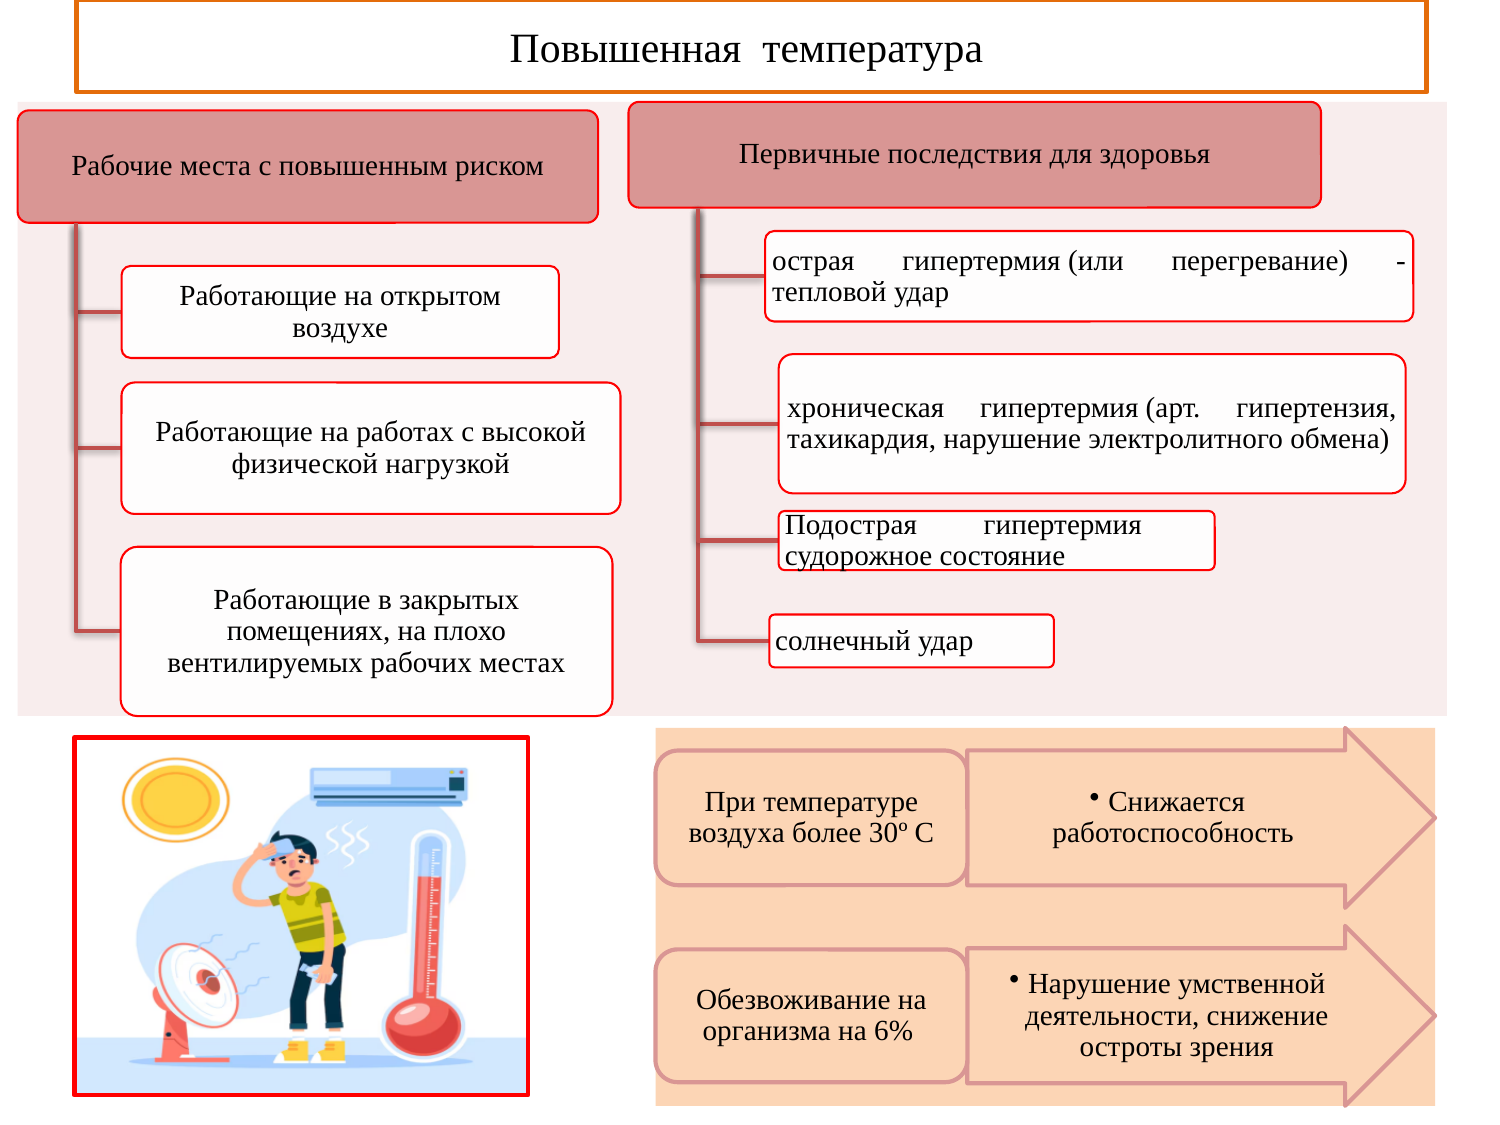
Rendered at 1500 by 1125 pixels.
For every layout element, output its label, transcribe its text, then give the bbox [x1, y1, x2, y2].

picture [76, 739, 526, 1093]
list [17, 101, 1448, 717]
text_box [655, 727, 1436, 1107]
title Повышенная температура [76, 0, 1427, 93]
